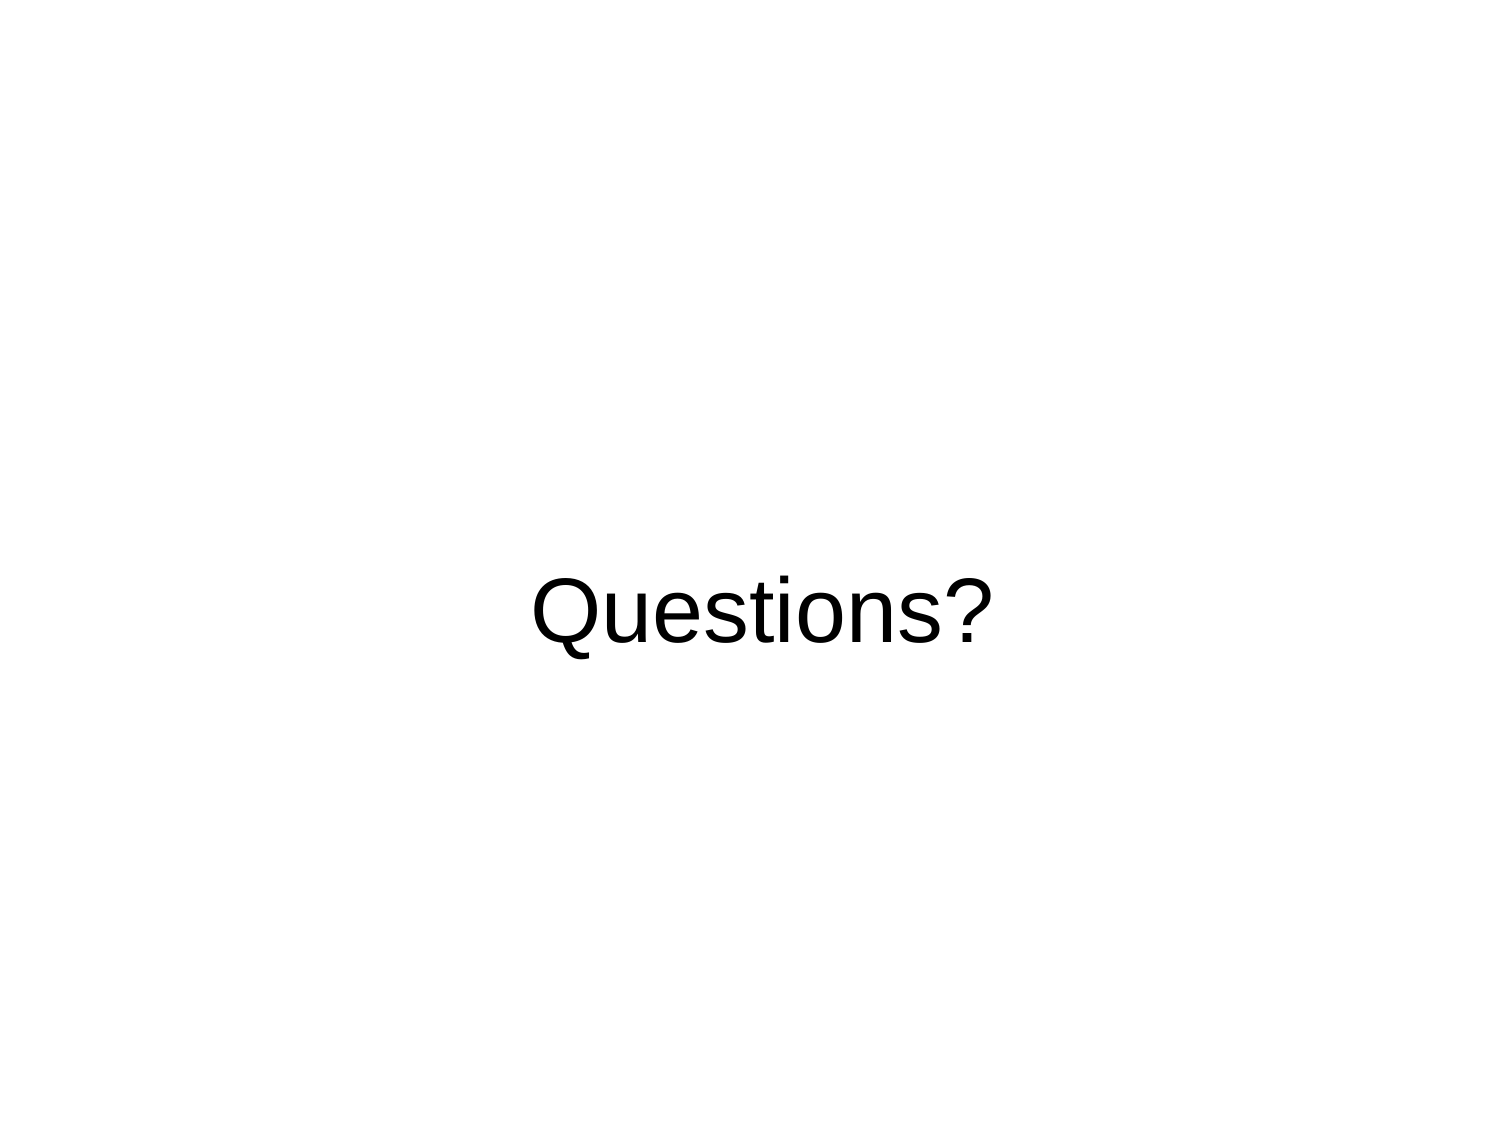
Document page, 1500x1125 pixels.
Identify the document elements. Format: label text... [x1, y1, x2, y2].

text_box Questions? [87, 512, 1438, 700]
